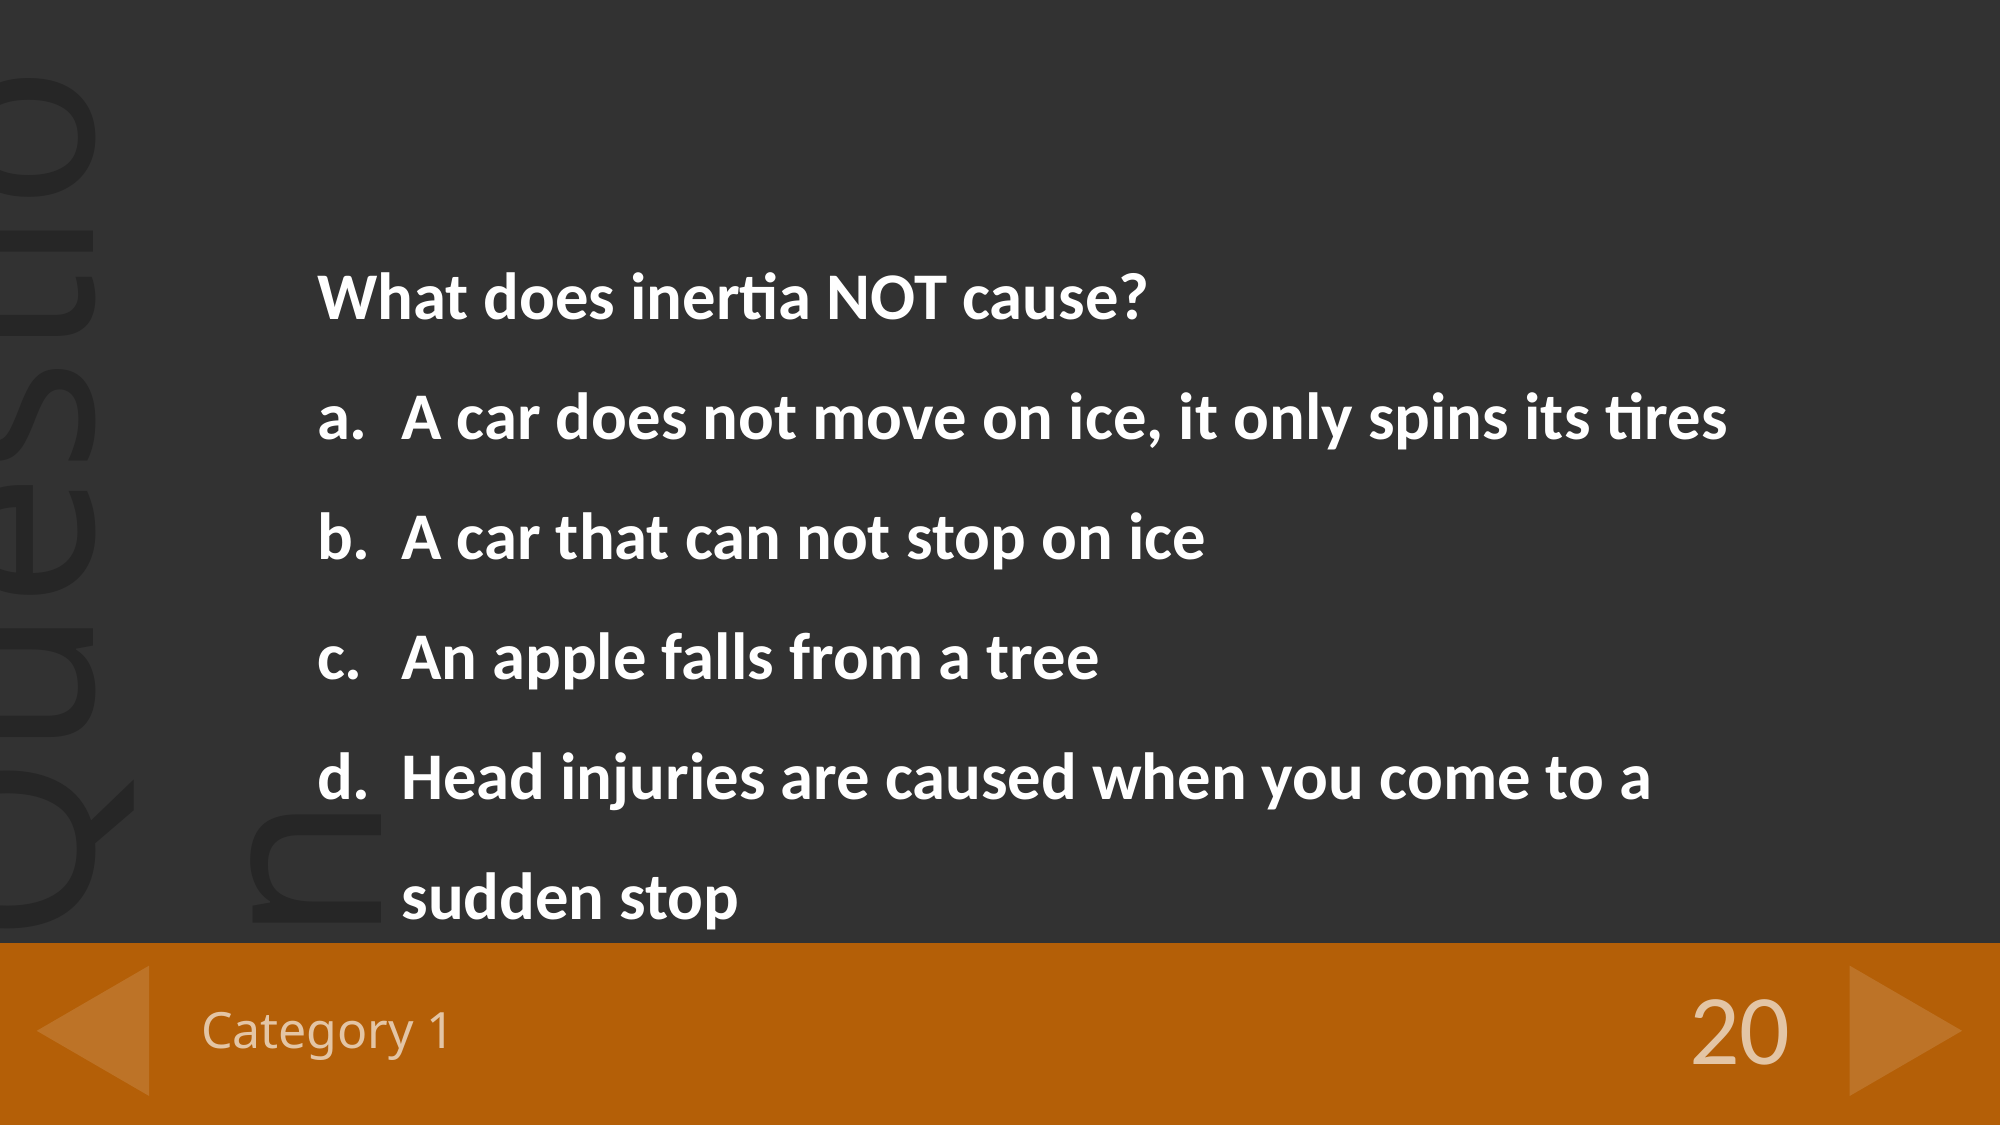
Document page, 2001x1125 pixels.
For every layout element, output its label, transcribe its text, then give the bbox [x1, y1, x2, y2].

title Category 1 [185, 967, 1494, 1097]
list What does inertia NOT cause? A car does not move on ice, it only spins its tires A car that can not stop on ice An apple falls from a tree Head injuries are caused when you come to a sudden stop [302, 307, 1878, 838]
list 20 [1494, 967, 1806, 1097]
